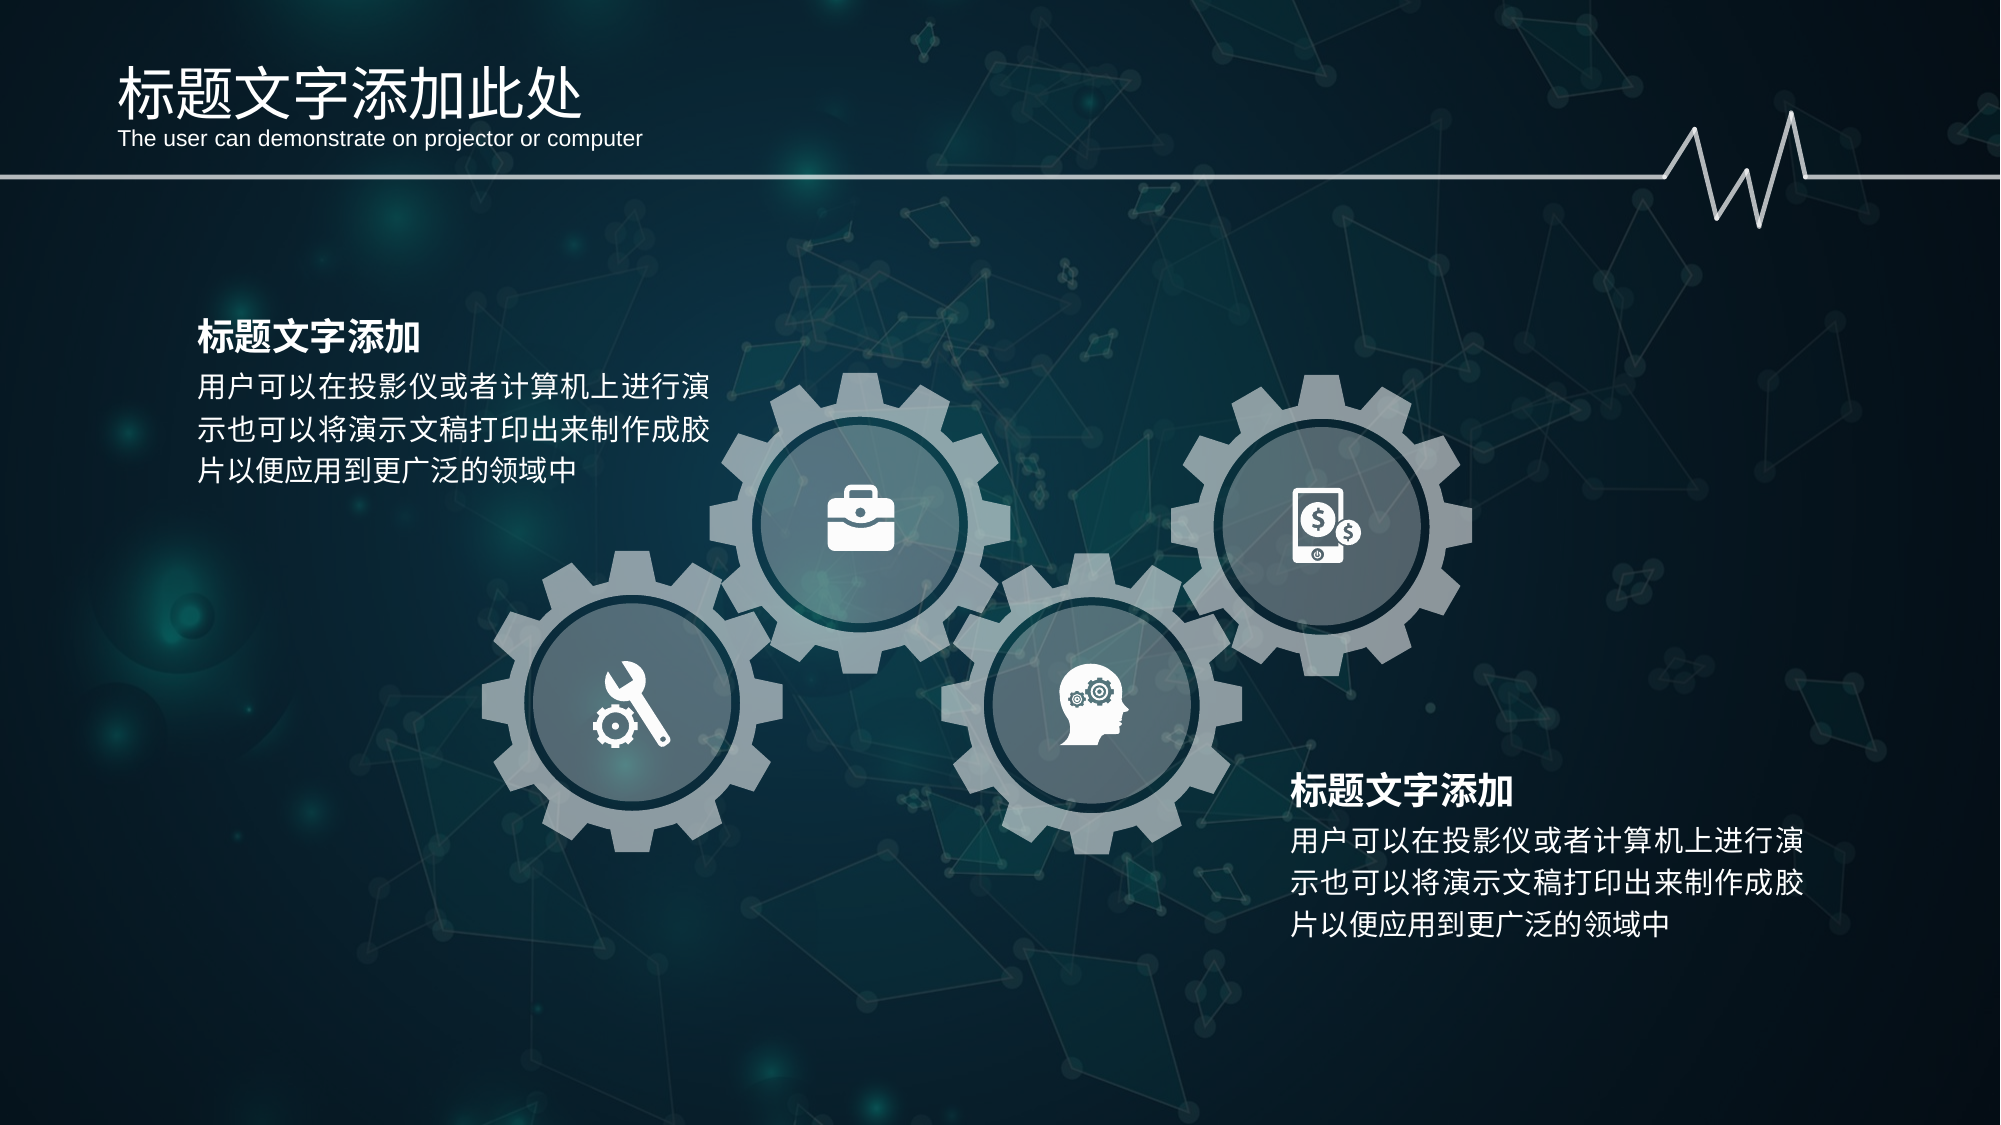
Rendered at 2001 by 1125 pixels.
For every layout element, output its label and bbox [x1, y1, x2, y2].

text_box [102, 49, 755, 158]
text_box [709, 372, 1011, 674]
picture [0, 0, 2000, 112]
text_box [182, 296, 726, 497]
picture [0, 227, 2000, 1125]
text_box [481, 550, 783, 853]
text_box [0, 112, 2000, 227]
text_box [941, 553, 1243, 855]
text_box [1275, 750, 1820, 951]
text_box [1171, 374, 1473, 676]
